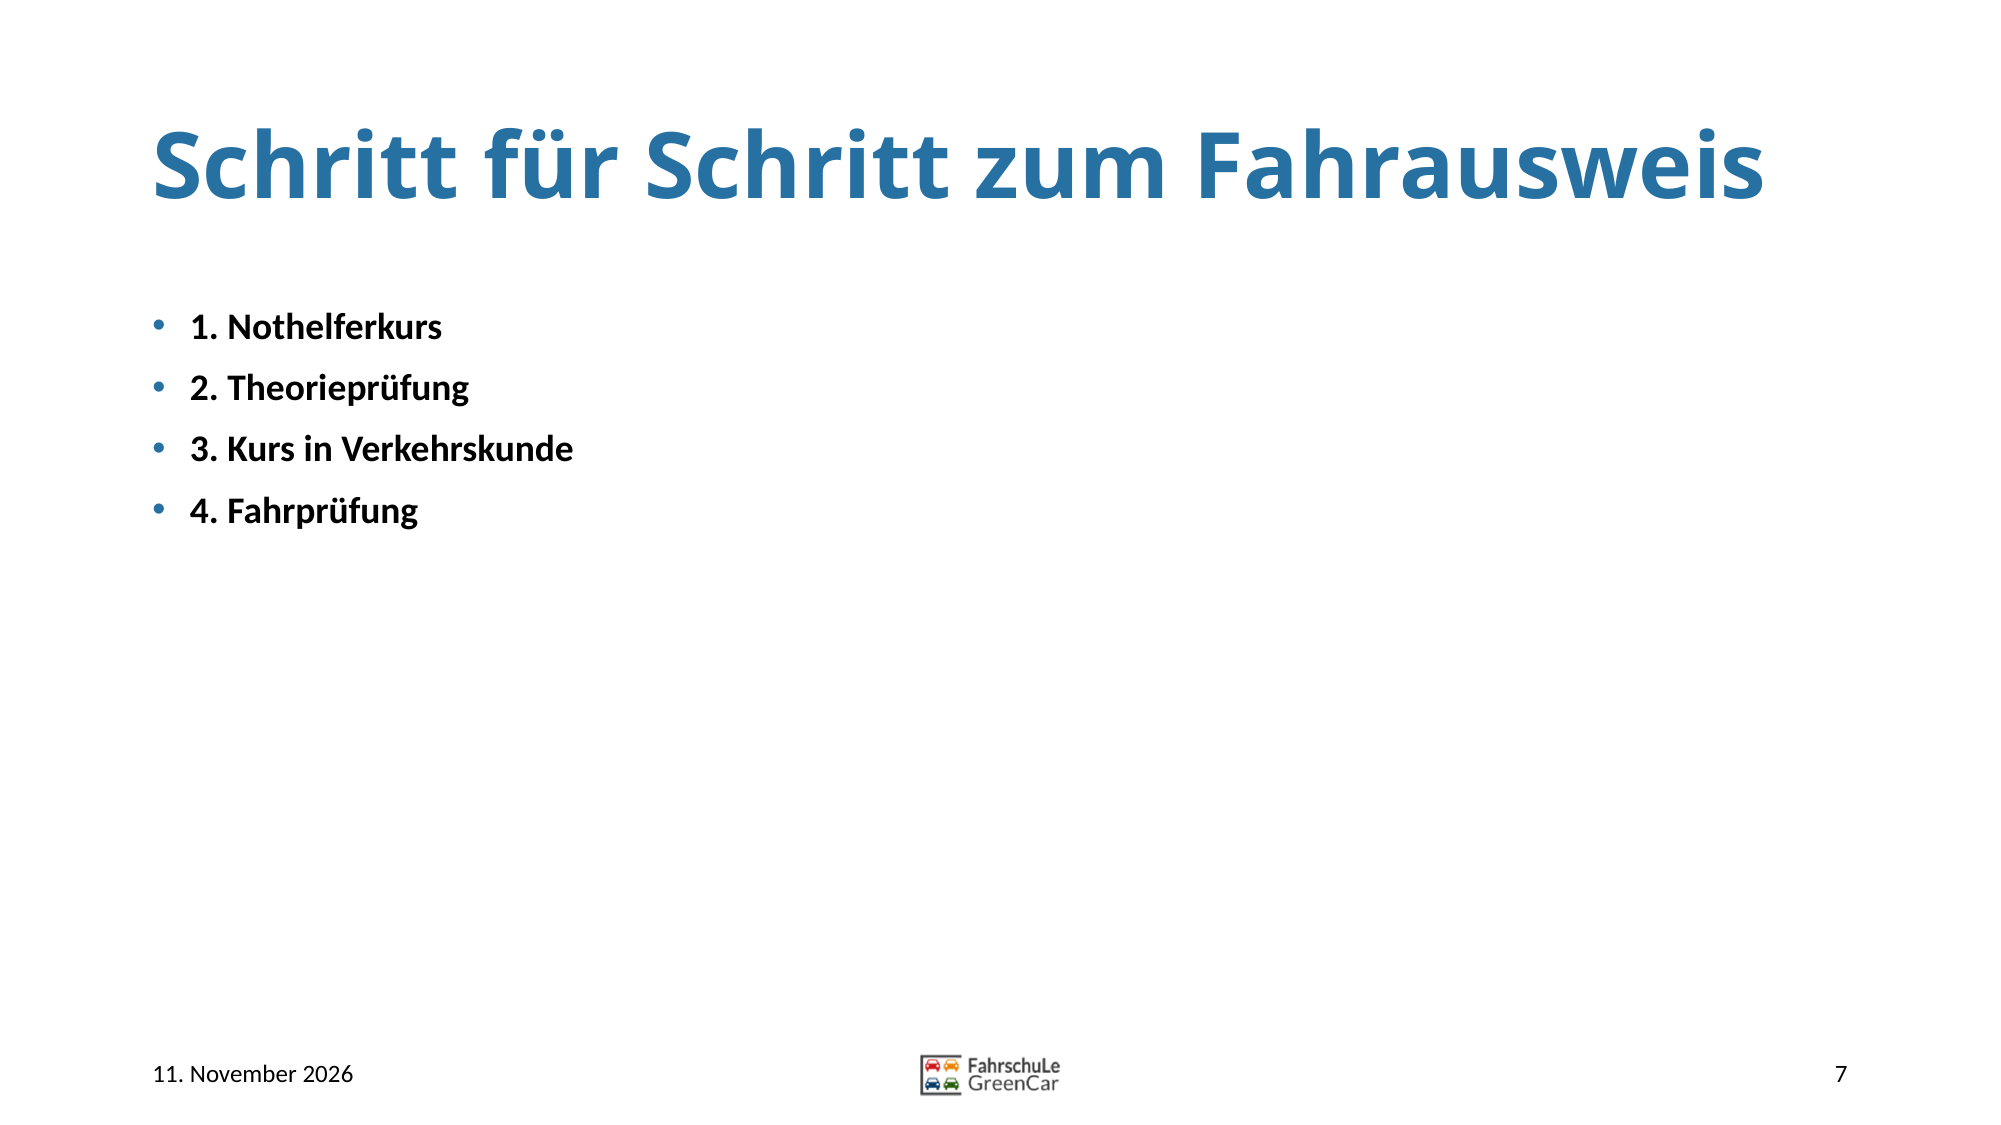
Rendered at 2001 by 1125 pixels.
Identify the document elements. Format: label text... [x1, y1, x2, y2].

picture [886, 1028, 1114, 1117]
list 1. Nothelferkurs 2. Theorieprüfung 3. Kurs in Verkehrskunde 4. Fahrprüfung [137, 299, 1863, 1014]
slide_number 11. März 2022 [137, 1042, 588, 1103]
title Schritt für Schritt zum Fahrausweis [137, 59, 1863, 278]
slide_number 7 [1412, 1042, 1863, 1103]
